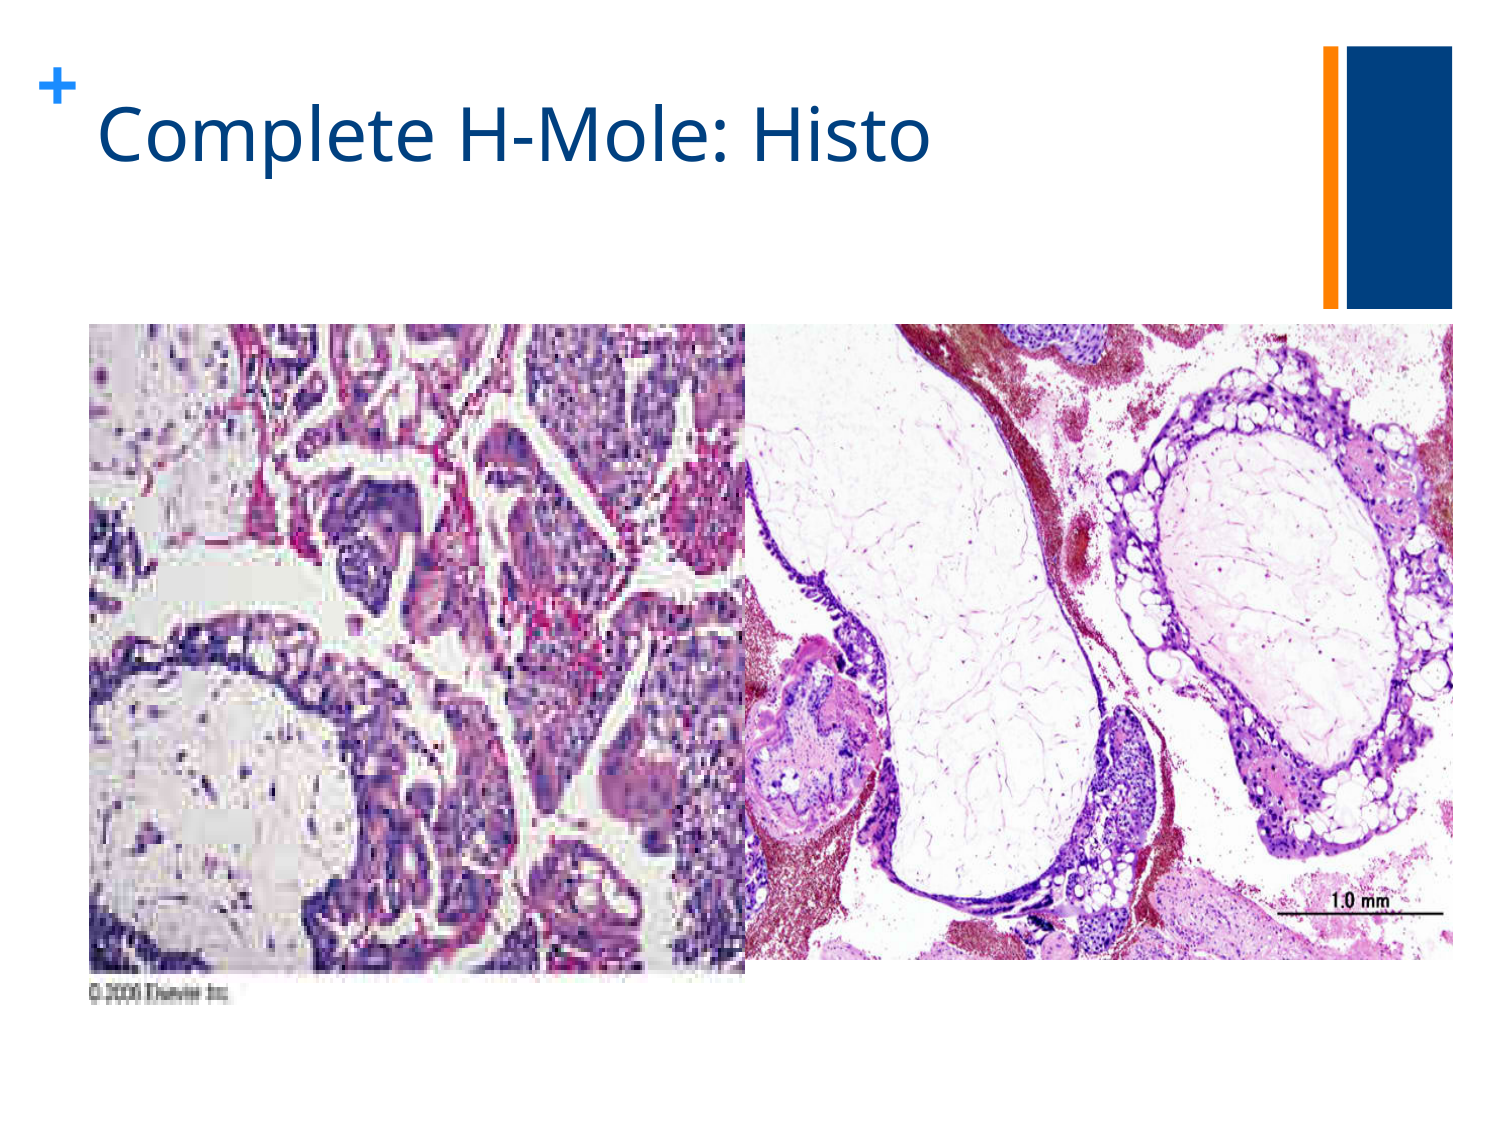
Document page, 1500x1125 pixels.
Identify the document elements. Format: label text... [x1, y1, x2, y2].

picture [745, 324, 1453, 961]
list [0, 324, 834, 1006]
title Complete H-Mole: Histo [81, 79, 1322, 263]
